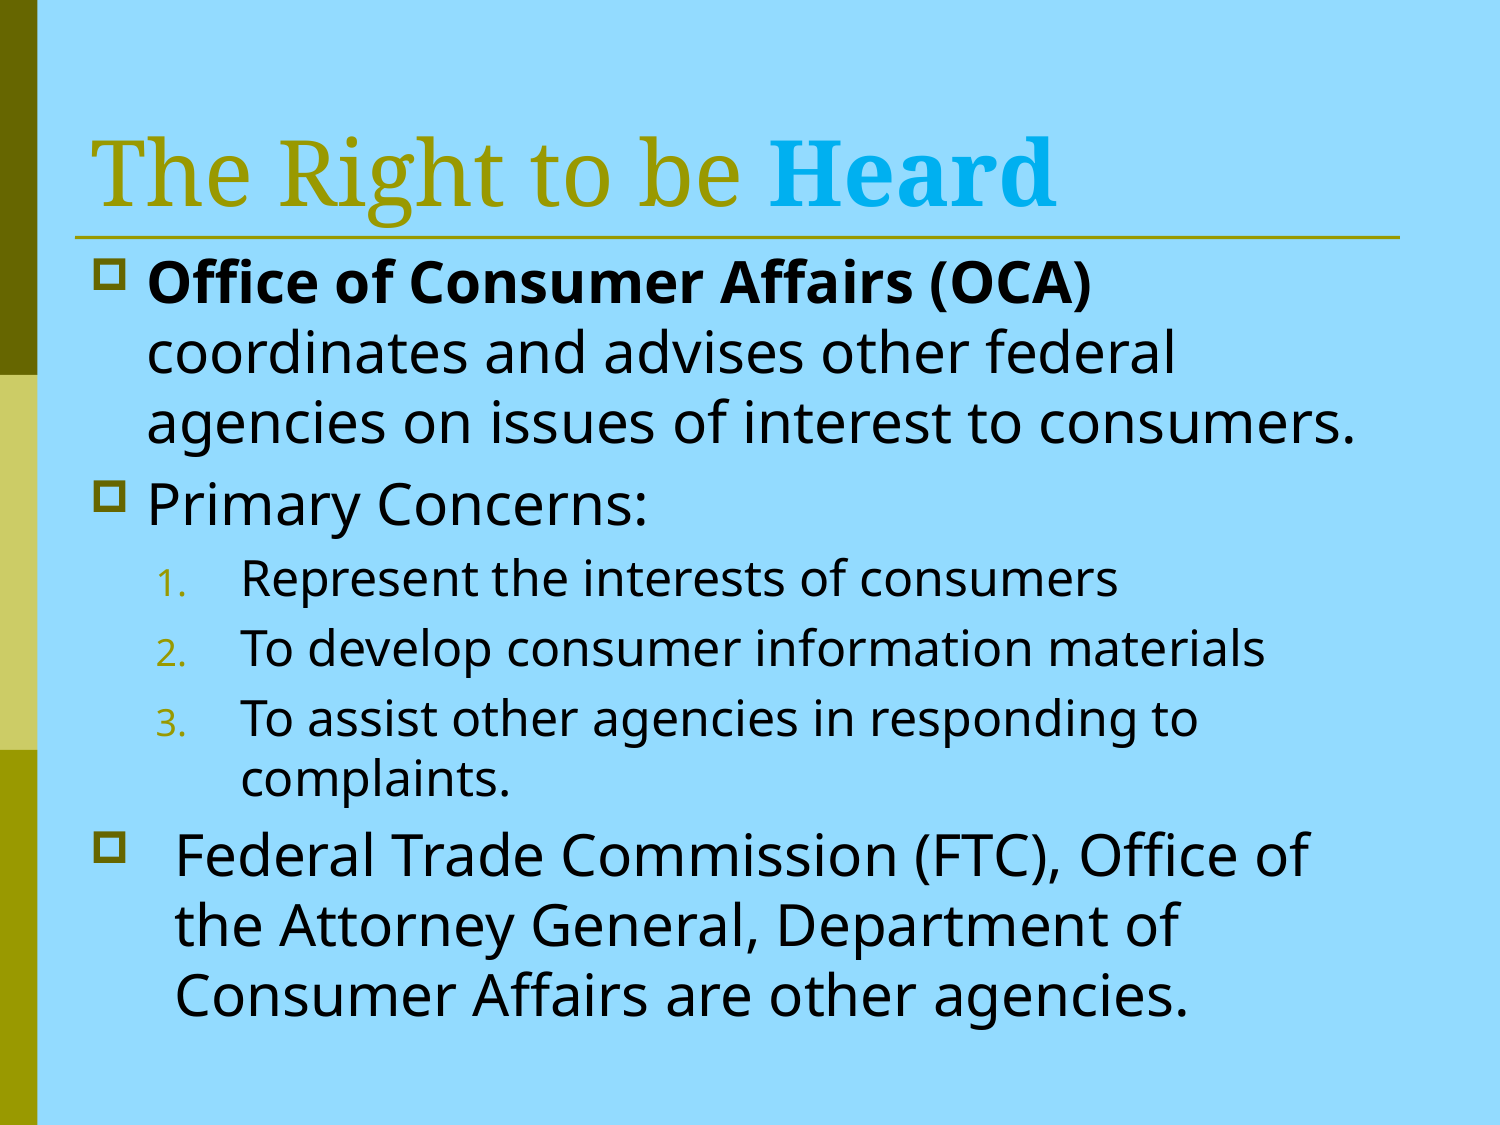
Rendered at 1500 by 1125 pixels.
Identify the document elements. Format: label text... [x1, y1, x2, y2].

title The Right to be Heard [74, 45, 1426, 233]
list Office of Consumer Affairs (OCA) coordinates and advises other federal agencies on issues of interest to consumers. Primary Concerns: Represent the interests of consumers To develop consumer information materials To assist other agencies in responding to complaints. Federal Trade Commission (FTC), Office of the Attorney General, Department of Consumer Affairs are other agencies. [74, 237, 1426, 981]
